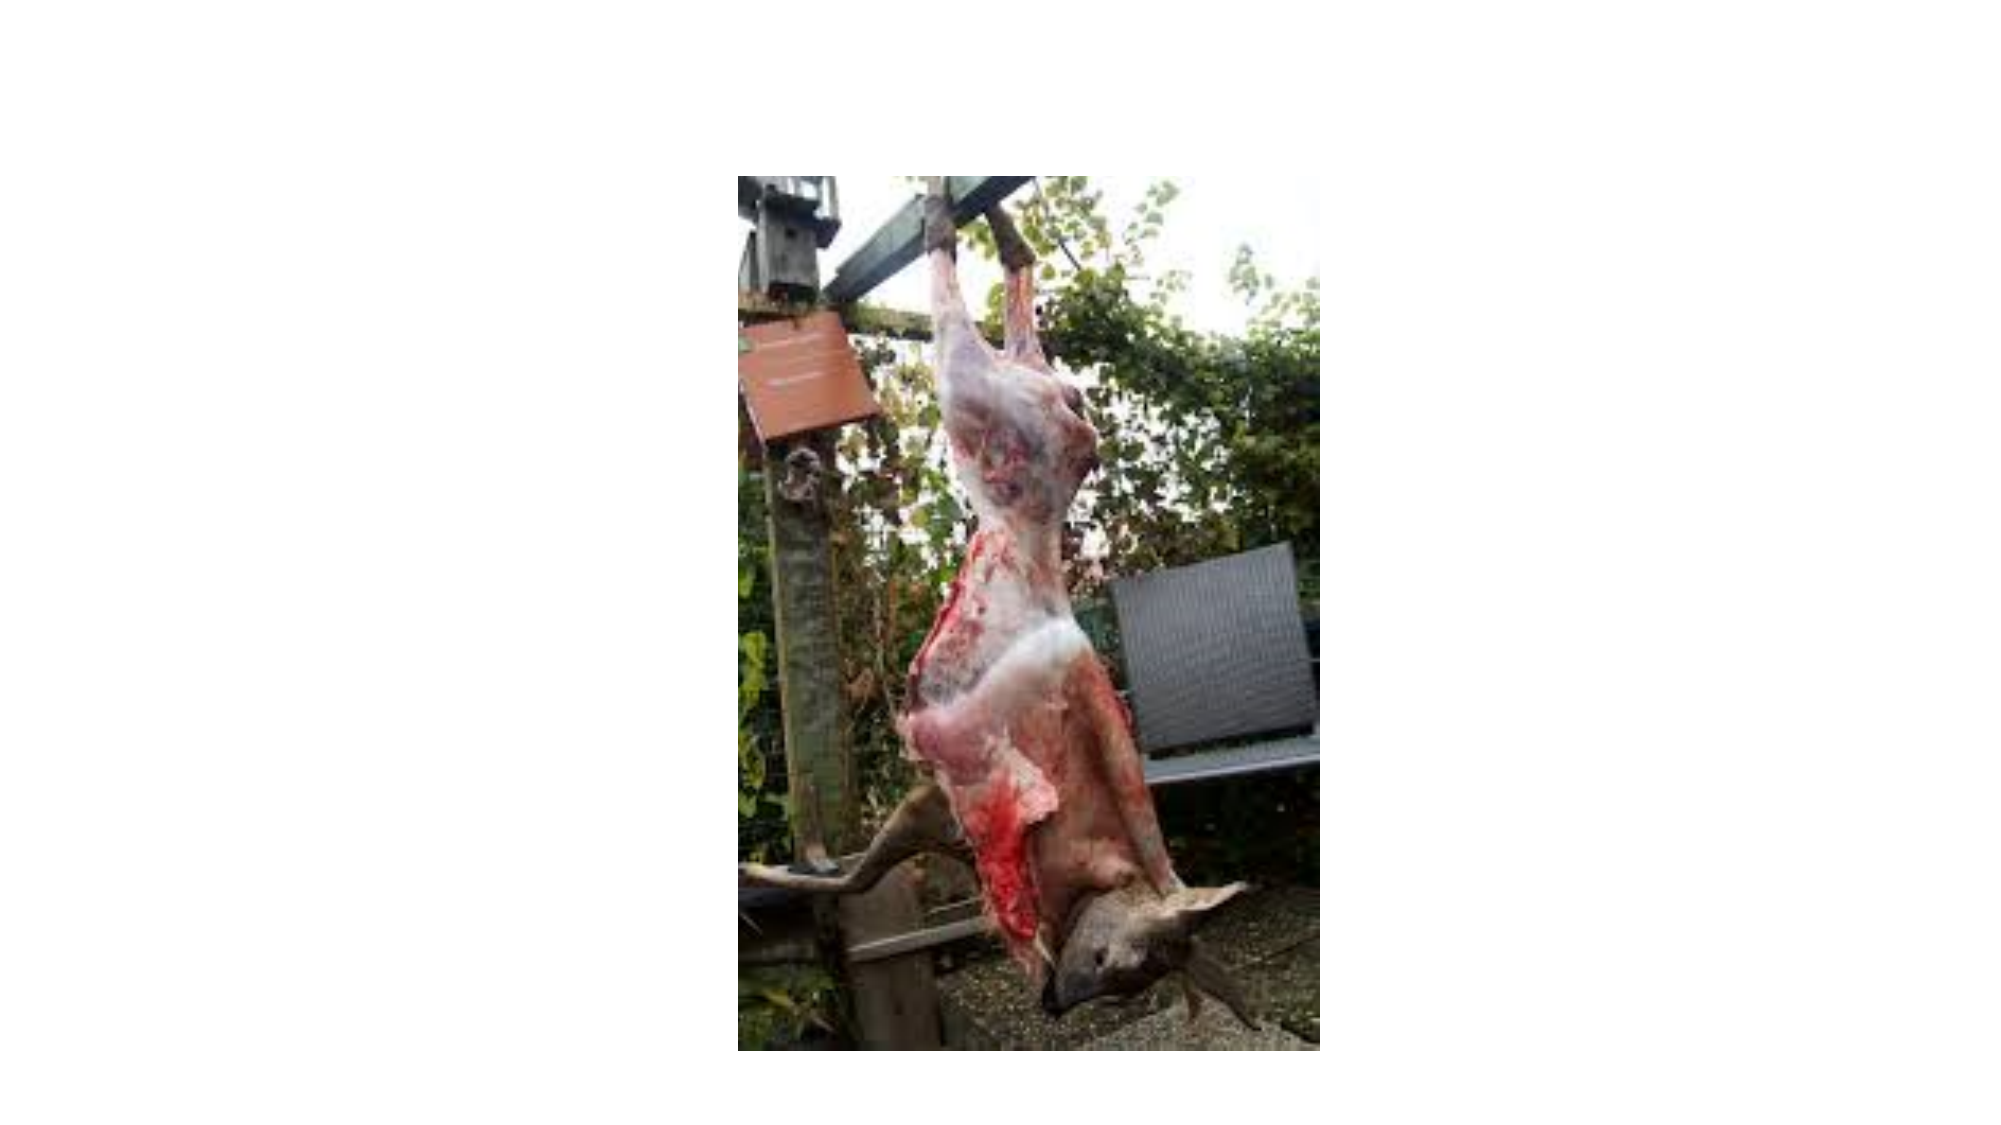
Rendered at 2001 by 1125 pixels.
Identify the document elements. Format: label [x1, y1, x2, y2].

picture [738, 176, 1320, 1051]
